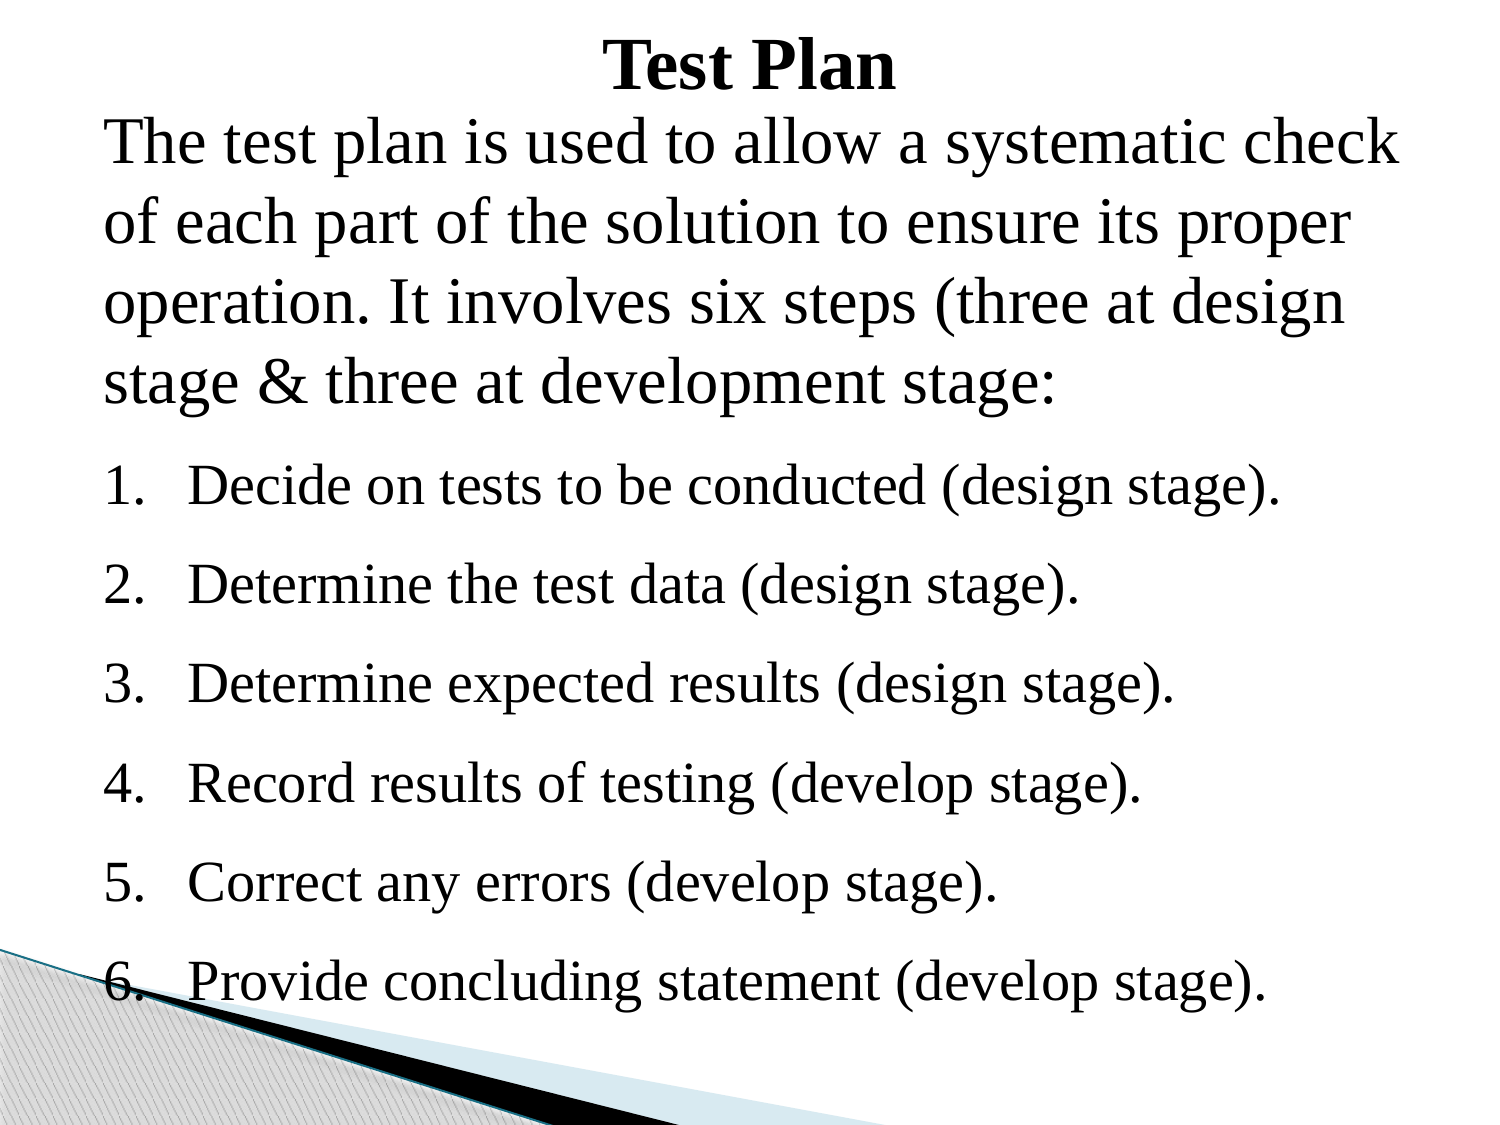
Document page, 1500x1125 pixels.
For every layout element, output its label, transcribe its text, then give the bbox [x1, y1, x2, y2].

text_box The test plan is used to allow a systematic check of each part of the solution to ensure its proper operation. It involves six steps (three at design stage & three at development stage: Decide on tests to be conducted (design stage). Determine the test data (design stage). Determine expected results (design stage). Record results of testing (develop stage). Correct any errors (develop stage). Provide concluding statement (develop stage). [88, 89, 1436, 1125]
text_box Test Plan [41, 7, 1459, 112]
